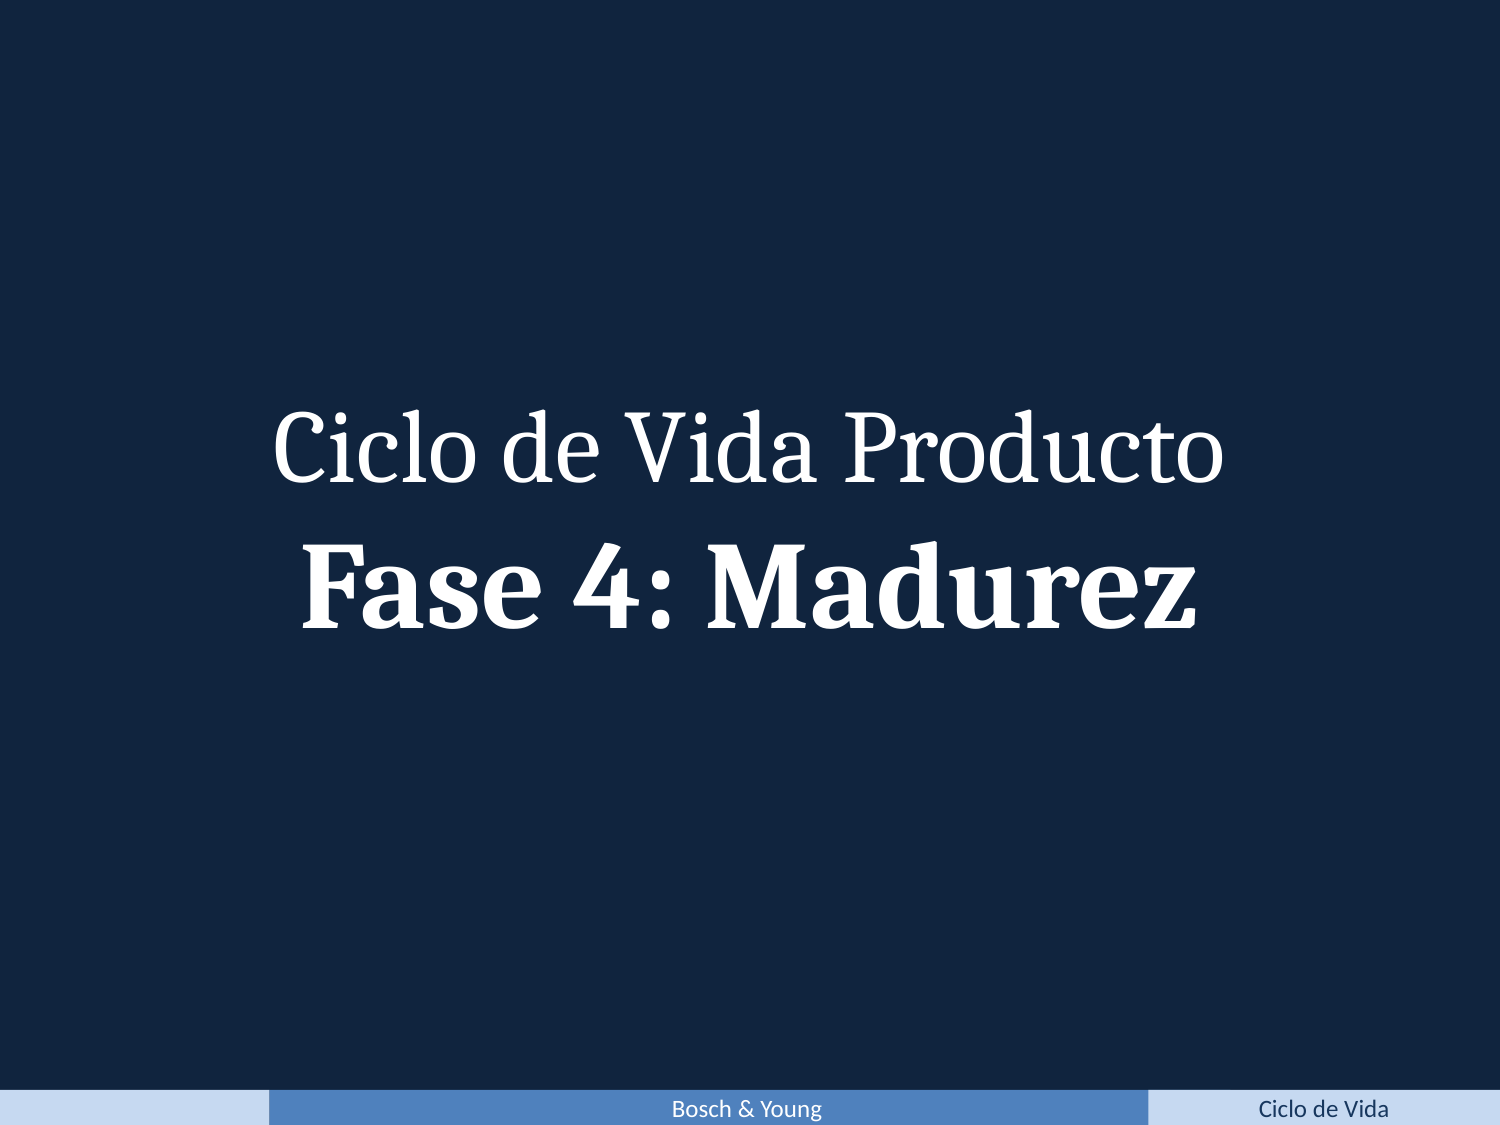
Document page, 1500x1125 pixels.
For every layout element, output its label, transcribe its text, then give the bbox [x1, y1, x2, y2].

text_box Ciclo de Vida Producto Fase 4: Madurez [0, 361, 1500, 670]
text_box [0, 1088, 272, 1125]
text_box Bosch & Young [272, 1088, 1146, 1125]
text_box Ciclo de Vida [1146, 1088, 1500, 1125]
